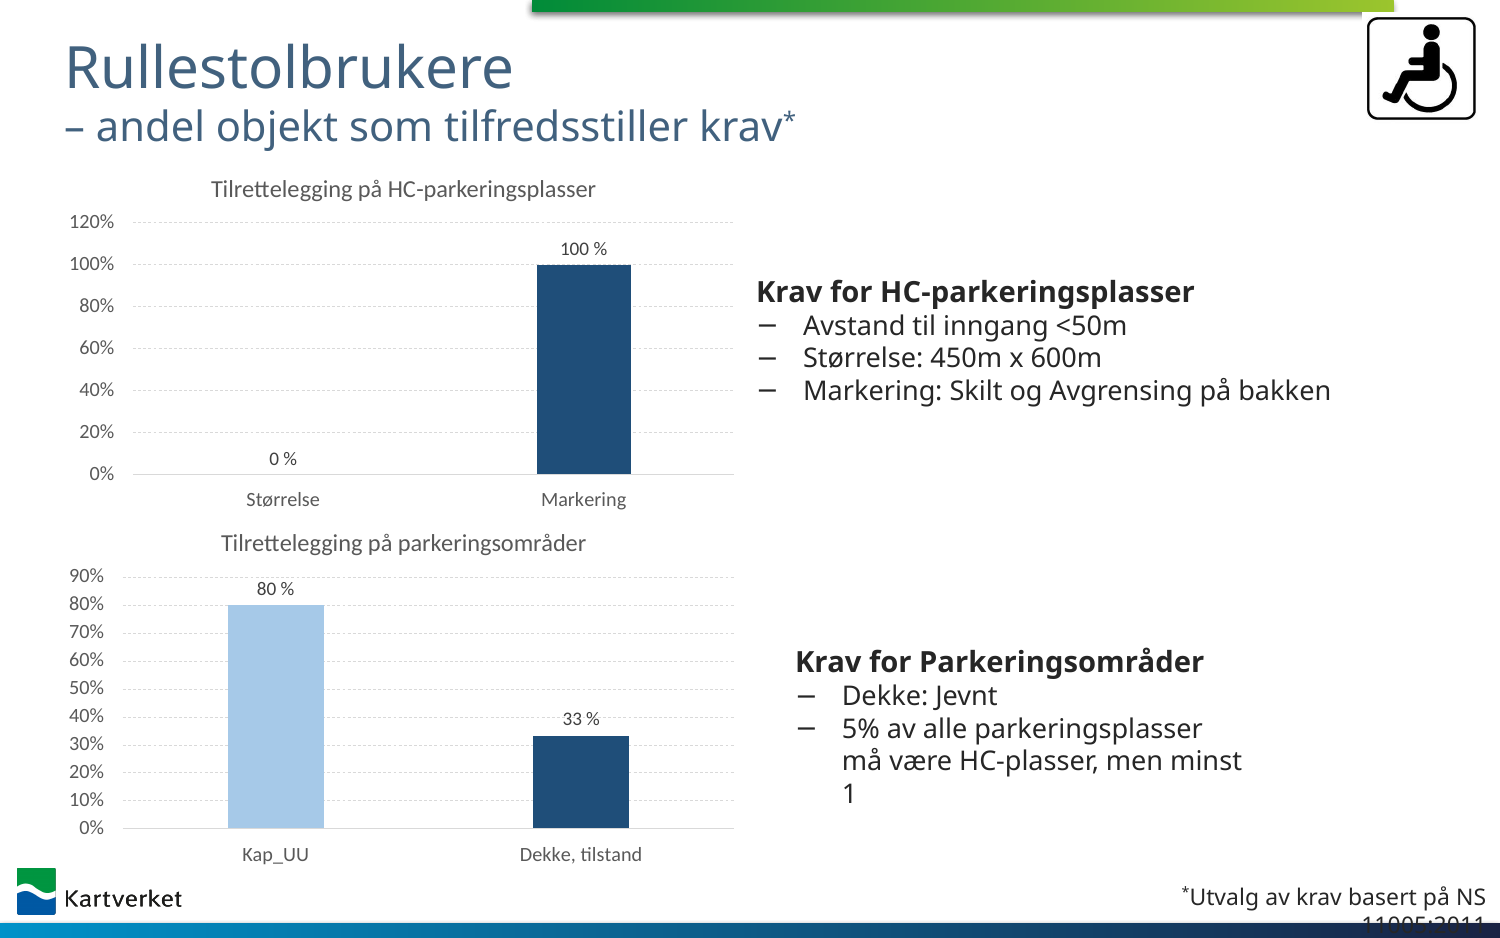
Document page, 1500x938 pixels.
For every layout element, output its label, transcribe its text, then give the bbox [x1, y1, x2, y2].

text_box Krav for Parkeringsområder Dekke: Jevnt 5% av alle parkeringsplasser må være HC-plasser, men minst 1 [780, 636, 1261, 816]
text_box Krav for HC-parkeringsplasser Avstand til inngang <50m Størrelse: 450m x 600m Markering: Skilt og Avgrensing på bakken [750, 265, 1346, 413]
text_box Rullestolbrukere – andel objekt som tilfredsstiller krav* [49, 25, 1431, 158]
picture [62, 166, 746, 519]
picture [1362, 12, 1481, 126]
text_box *Utvalg av krav basert på NS 11005:2011 [1068, 873, 1500, 938]
picture [62, 520, 746, 874]
